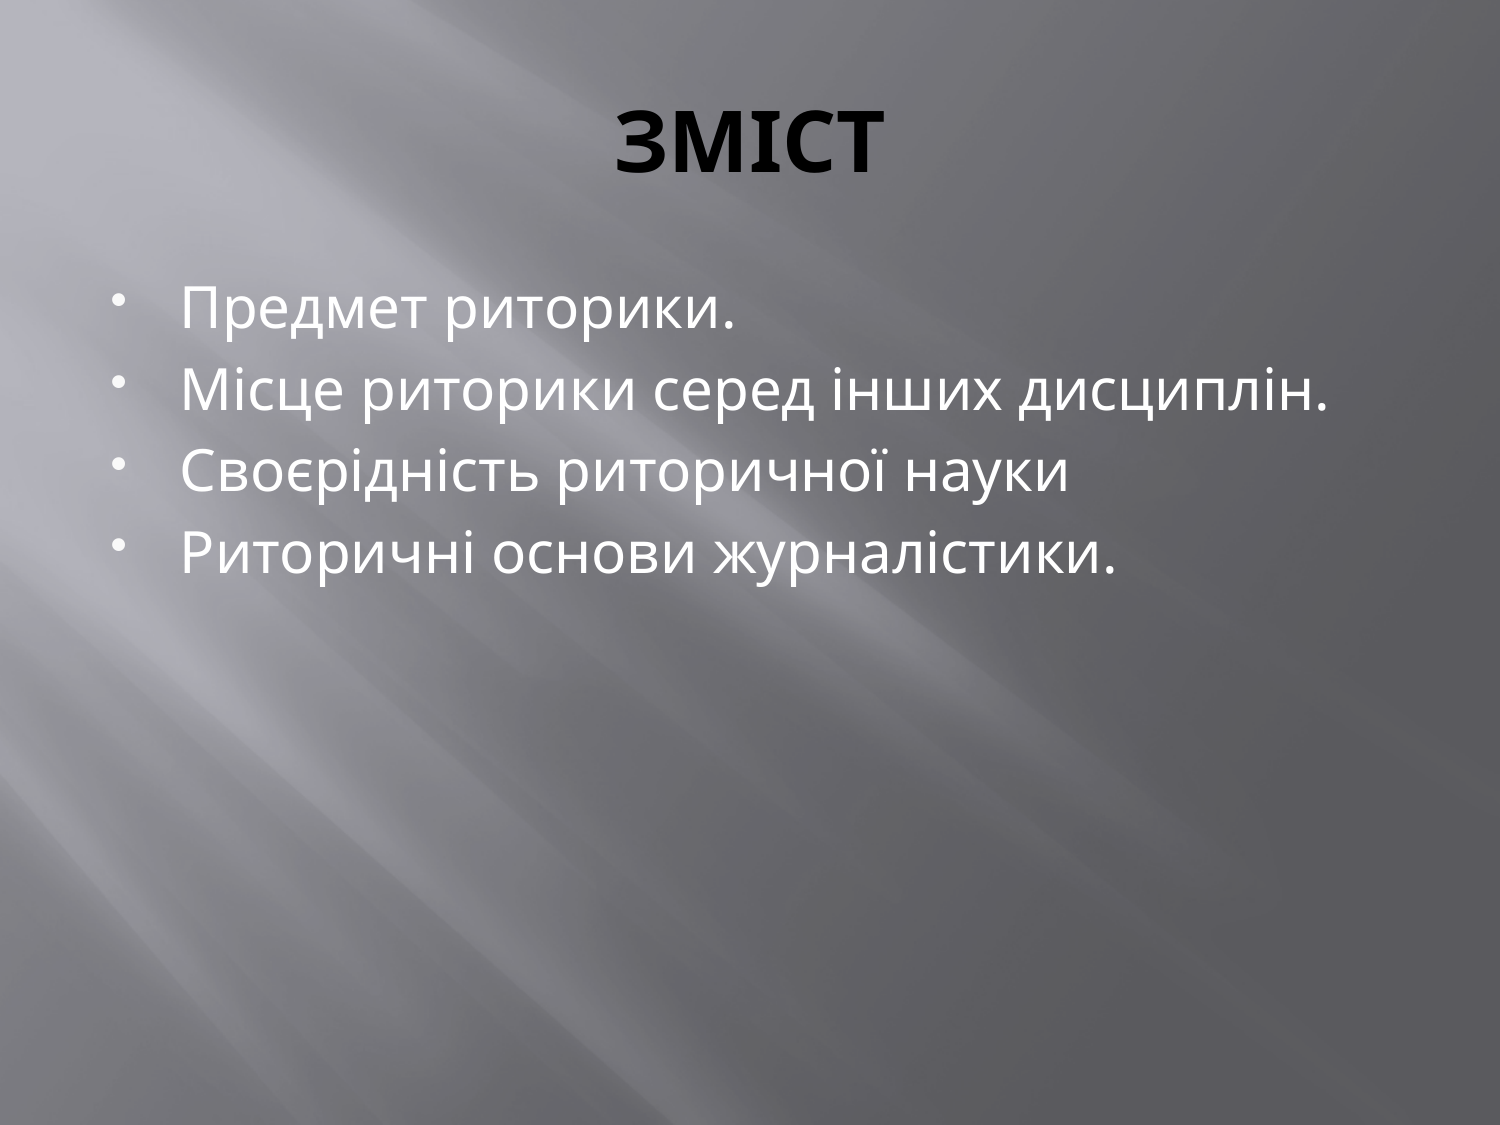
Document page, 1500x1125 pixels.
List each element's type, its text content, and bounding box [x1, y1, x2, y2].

list Предмет риторики. Місце риторики серед інших дисциплін. Своєрідність риторичної науки Риторичні основи журналістики. [75, 262, 1425, 1035]
title ЗМІСТ [75, 45, 1425, 233]
